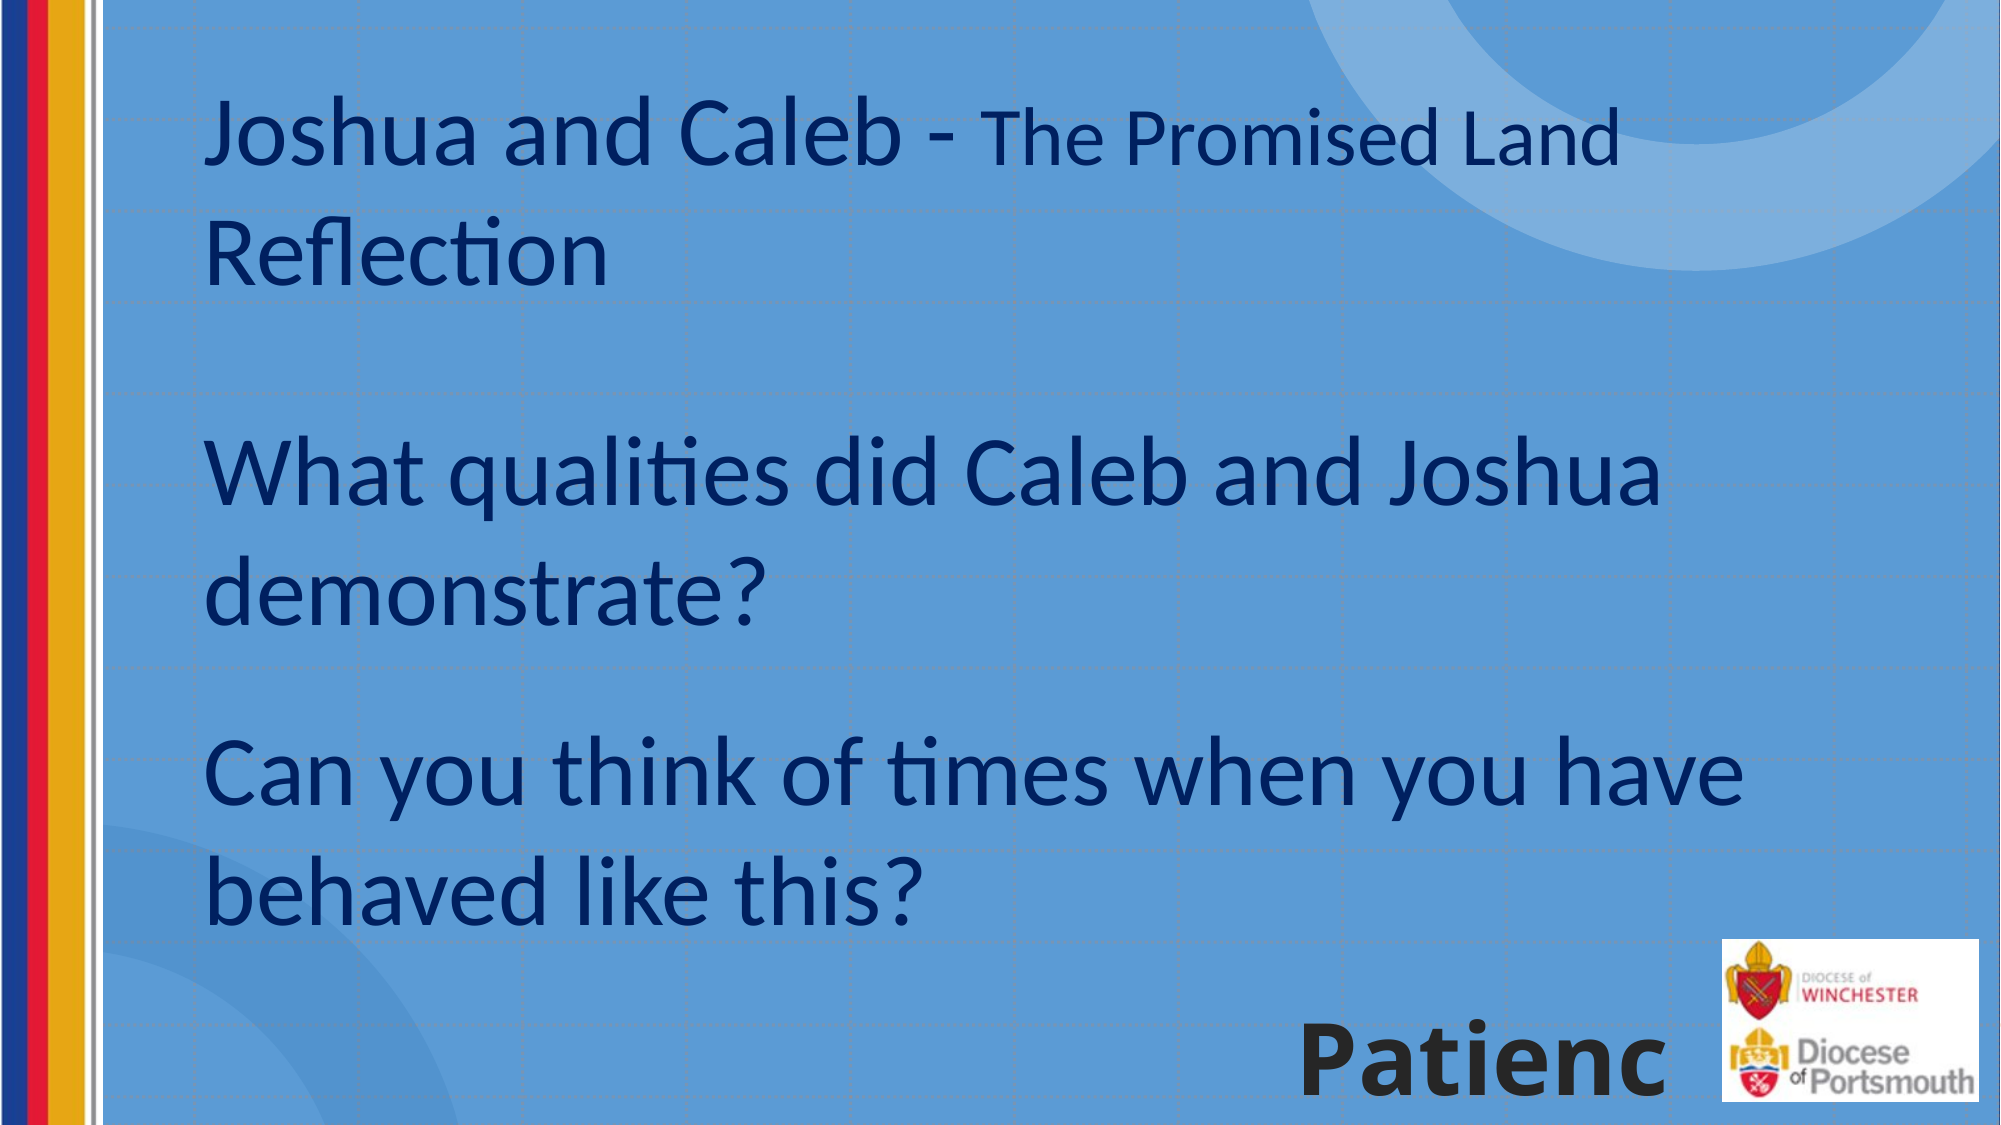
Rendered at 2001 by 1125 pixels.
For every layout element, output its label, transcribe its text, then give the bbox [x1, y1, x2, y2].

text_box What qualities did Caleb and Joshua demonstrate? [188, 398, 2000, 653]
picture [0, 0, 103, 1125]
text_box Joshua and Caleb - The Promised Land Reflection [188, 58, 1765, 313]
text_box Patience [1257, 987, 1708, 1125]
picture [1722, 939, 1979, 1102]
text_box Can you think of times when you have behaved like this? [188, 698, 2000, 954]
